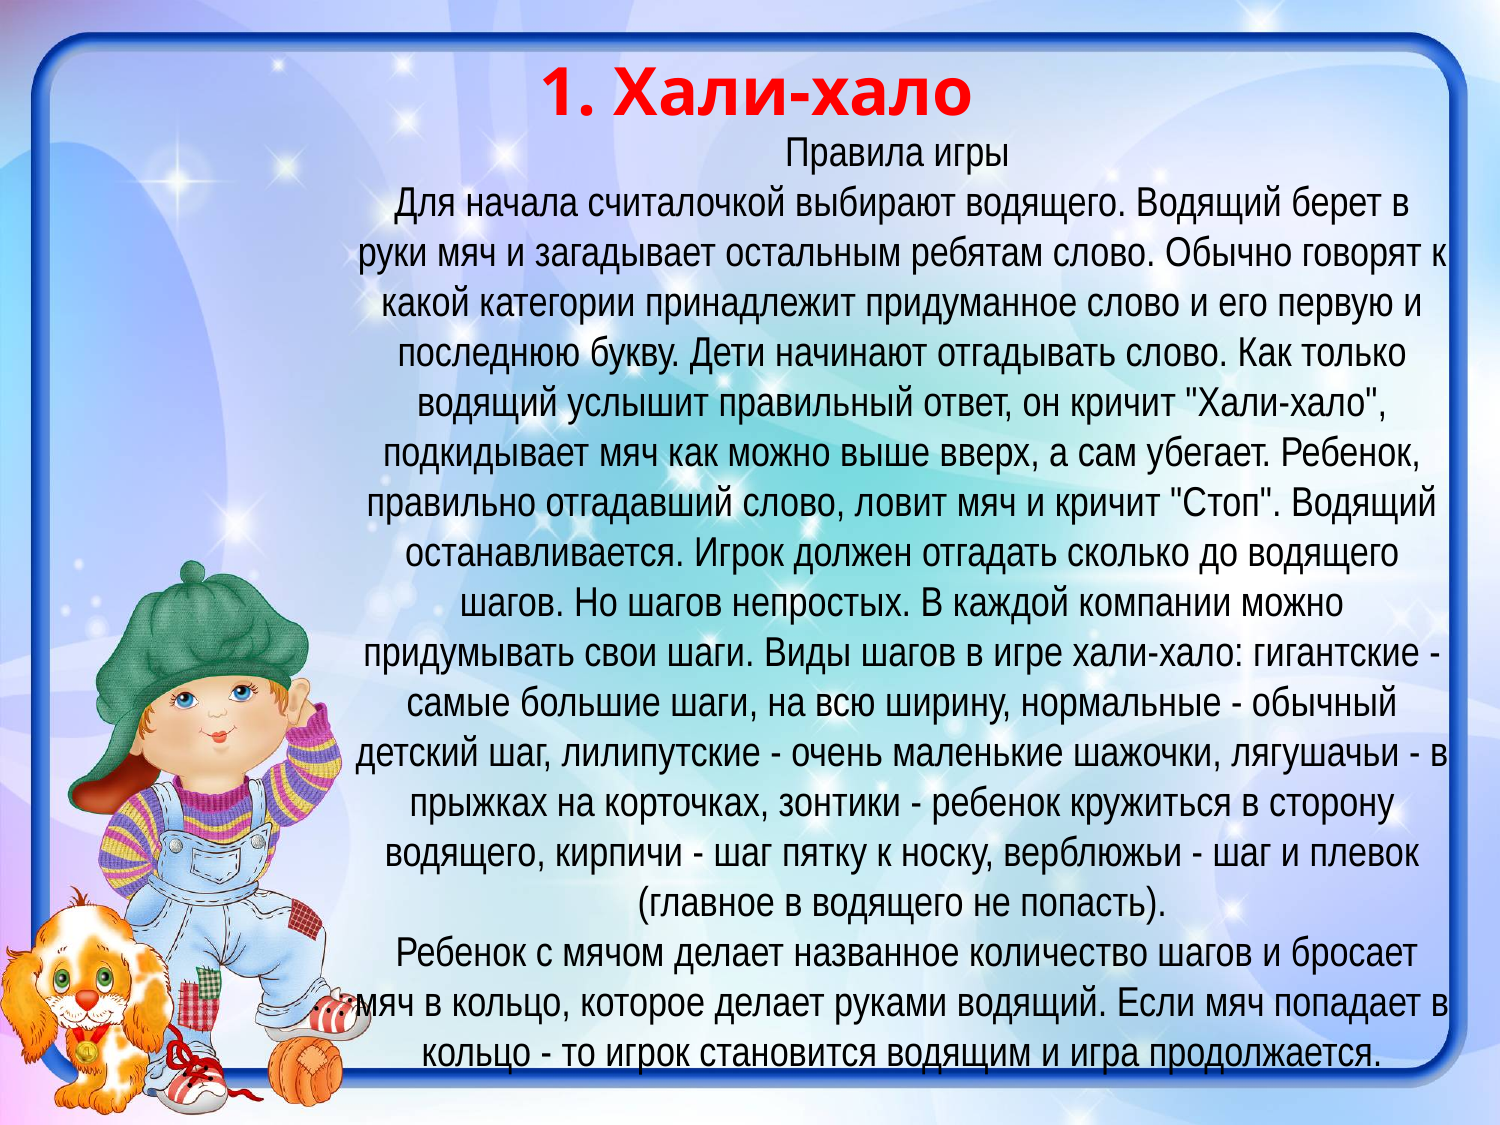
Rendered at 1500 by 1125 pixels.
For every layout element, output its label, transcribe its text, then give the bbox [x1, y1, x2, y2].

title 1. Хали-хало [82, 23, 1432, 155]
list Правила игры Для начала считалочкой выбирают водящего. Водящий берет в руки мяч и загадывает остальным ребятам слово. Обычно говорят к какой категории принадлежит придуманное слово и его первую и последнюю букву. Дети начинают отгадывать слово. Как только водящий услышит правильный ответ, он кричит "Хали-хало", подкидывает мяч как можно выше вверх, а сам убегает. Ребенок, правильно отгадавший слово, ловит мяч и кричит "Стоп". Водящий останавливается. Игрок должен отгадать сколько до водящего шагов. Но шагов непростых. В каждой компании можно придумывать свои шаги. Виды шагов в игре хали-хало: гигантские - самые большие шаги, на всю ширину, нормальные - обычный детский шаг, лилипутские - очень маленькие шажочки, лягушачьи - в прыжках на корточках, зонтики - ребенок кружиться в сторону водящего, кирпичи - шаг пятку к носку, верблюжьи - шаг и плевок (главное в водящего не попасть). Ребенок с мячом делает названное количество шагов и бросает мяч в кольцо, которое делает руками водящий. Если мяч попадает в кольцо - то игрок становится водящим и игра продолжается. [339, 117, 1465, 1090]
picture [0, 0, 1500, 1125]
